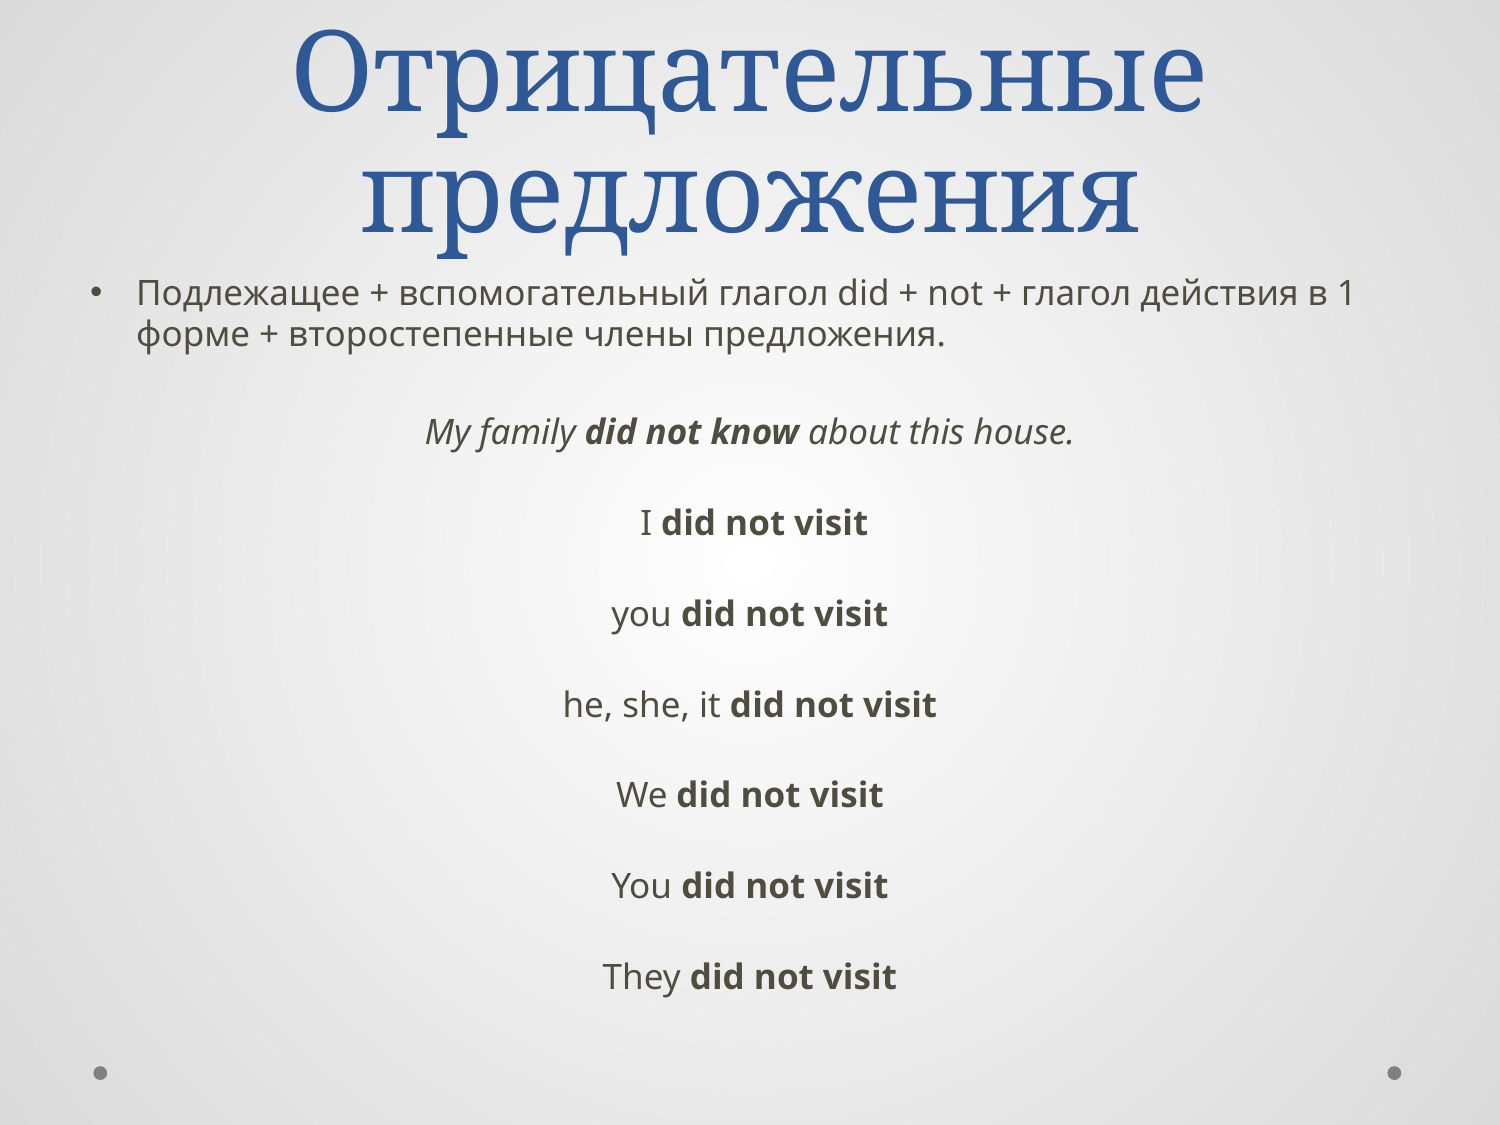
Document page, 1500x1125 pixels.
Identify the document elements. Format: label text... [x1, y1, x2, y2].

title Отрицательные предложения [75, 0, 1425, 262]
list Подлежащее + вспомогательный глагол did + not + глагол действия в 1 форме + второстепенные члены предложения. My family did not know about this house. I did not visit you did not visit he, she, it did not visit We did not visit You did not visit They did not visit [75, 262, 1425, 1005]
